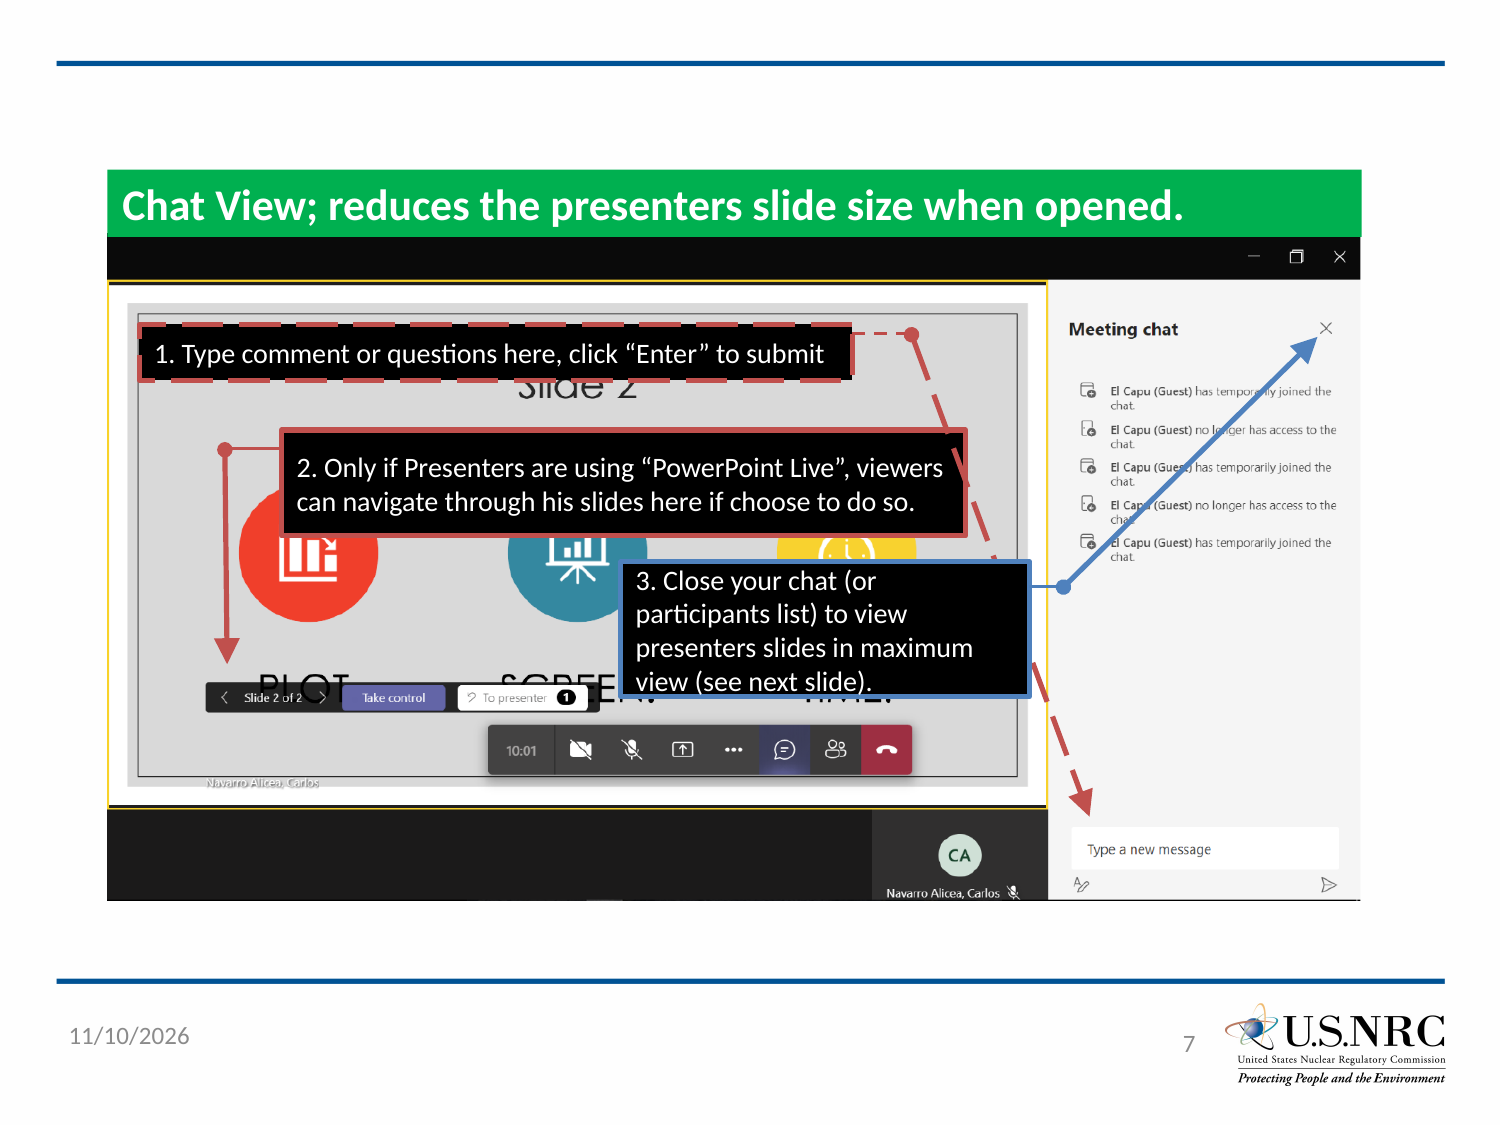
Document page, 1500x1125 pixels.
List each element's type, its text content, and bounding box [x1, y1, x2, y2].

slide_number 7 [1030, 1012, 1211, 1073]
picture [0, 0, 1500, 1125]
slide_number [53, 1004, 404, 1065]
text_box Chat View; reduces the presenters slide size when opened. [107, 169, 1362, 233]
